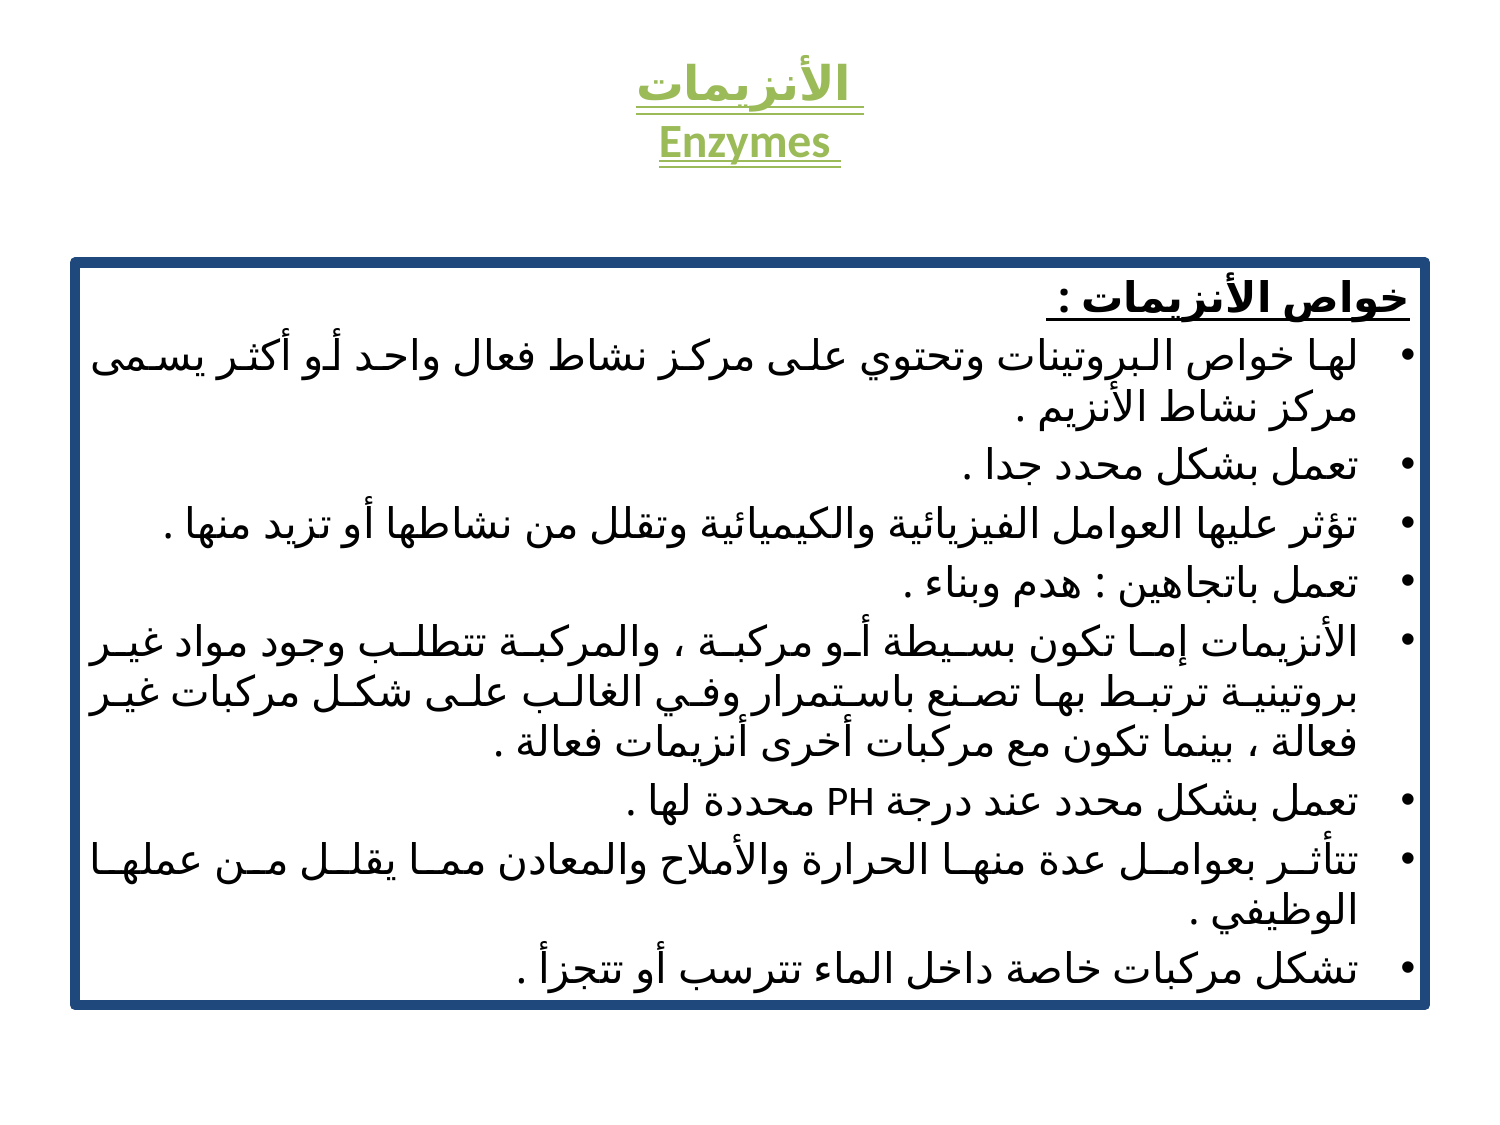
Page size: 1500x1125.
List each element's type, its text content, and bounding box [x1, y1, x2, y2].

list خواص الأنزيمات : لها خواص البروتينات وتحتوي على مركز نشاط فعال واحد أو أكثر يسمى مركز نشاط الأنزيم . تعمل بشكل محدد جدا . تؤثر عليها العوامل الفيزيائية والكيميائية وتقلل من نشاطها أو تزيد منها . تعمل باتجاهين : هدم وبناء . الأنزيمات إما تكون بسيطة أو مركبة ، والمركبة تتطلب وجود مواد غير بروتينية ترتبط بها تصنع باستمرار وفي الغالب على شكل مركبات غير فعالة ، بينما تكون مع مركبات أخرى أنزيمات فعالة . تعمل بشكل محدد عند درجة PH محددة لها . تتأثر بعوامل عدة منها الحرارة والأملاح والمعادن مما يقلل من عملها الوظيفي . تشكل مركبات خاصة داخل الماء تترسب أو تتجزأ . [75, 262, 1425, 1005]
title الأنزيمات Enzymes [75, 45, 1425, 233]
